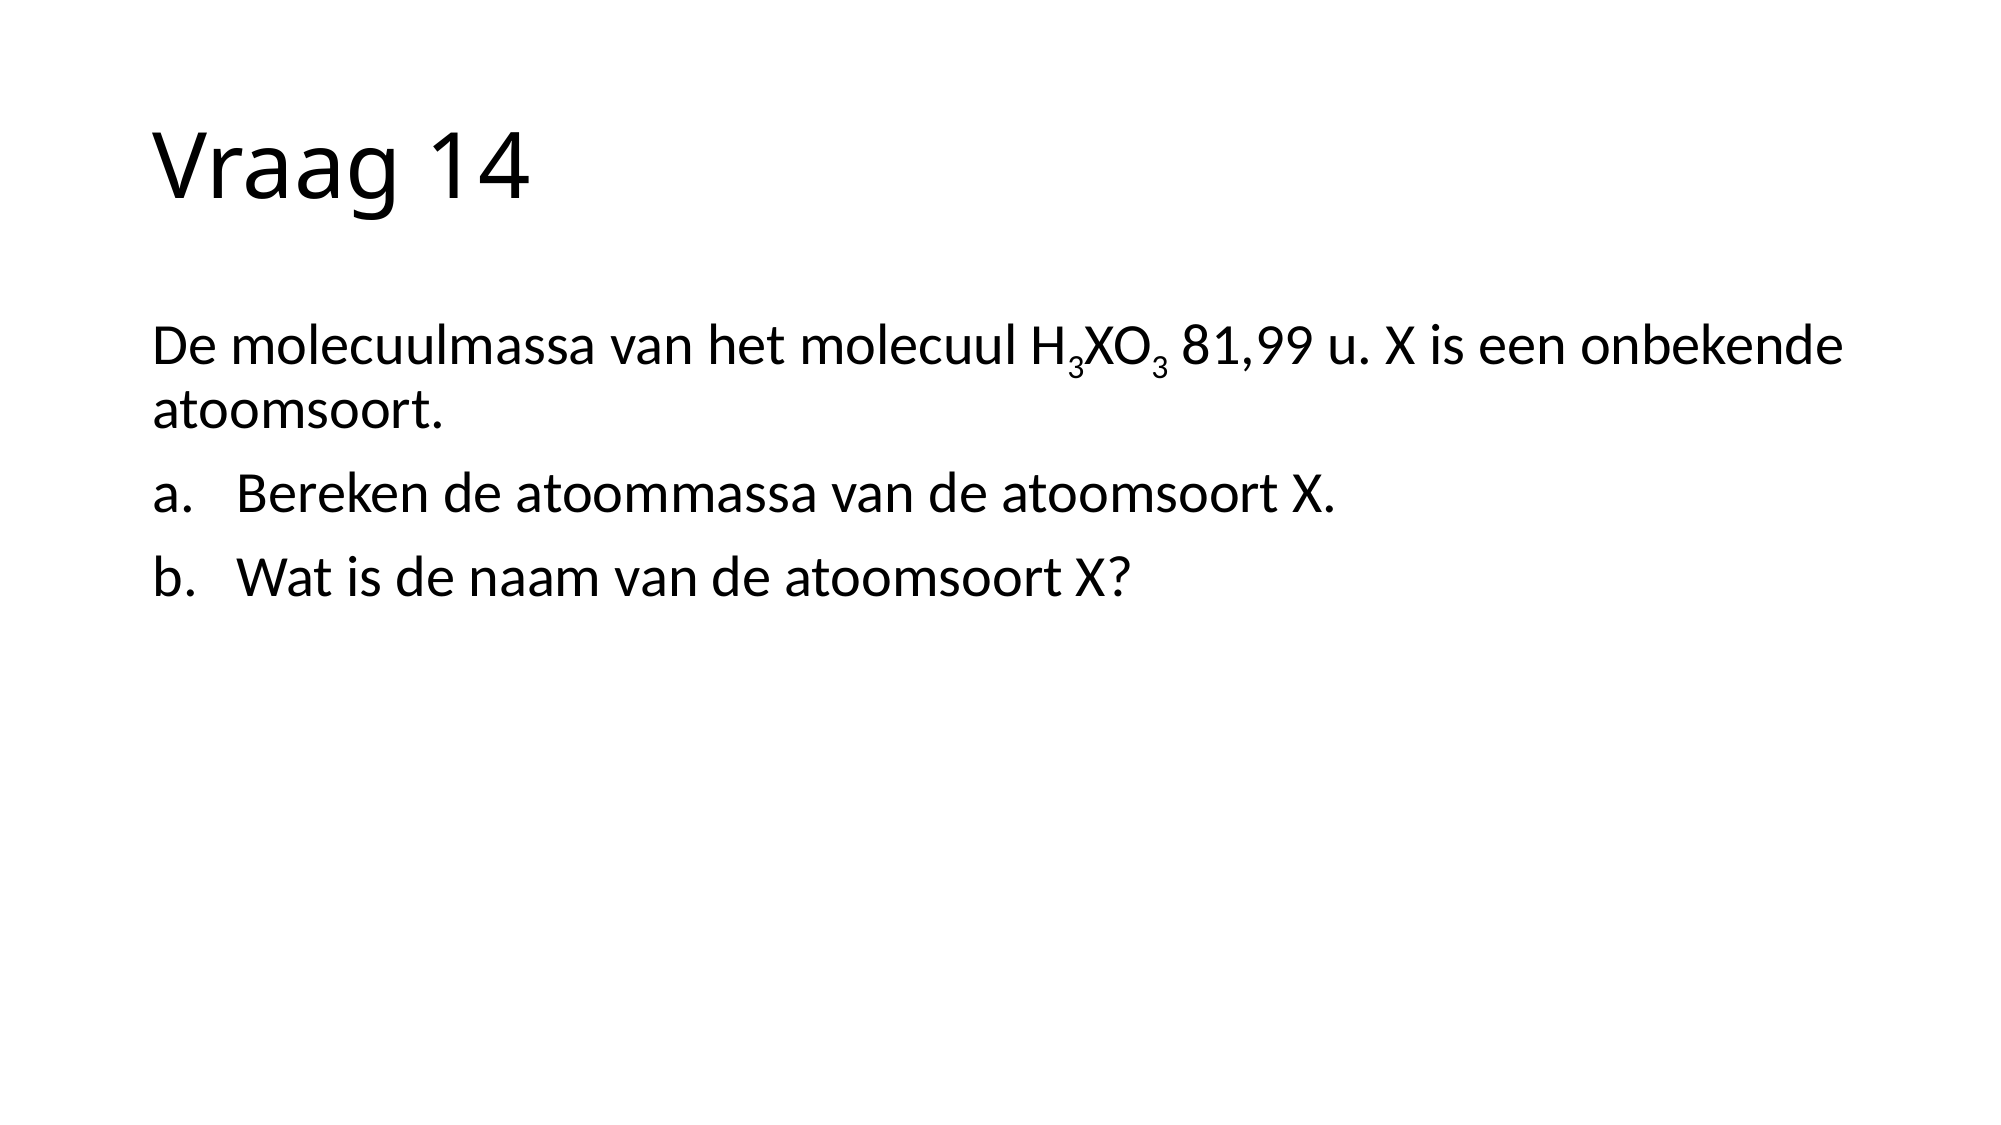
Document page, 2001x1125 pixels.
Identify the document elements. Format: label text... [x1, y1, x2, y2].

title Vraag 14 [137, 59, 1863, 278]
list De molecuulmassa van het molecuul H3XO3 81,99 u. X is een onbekende atoomsoort. Bereken de atoommassa van de atoomsoort X. Wat is de naam van de atoomsoort X? [137, 299, 1863, 1014]
